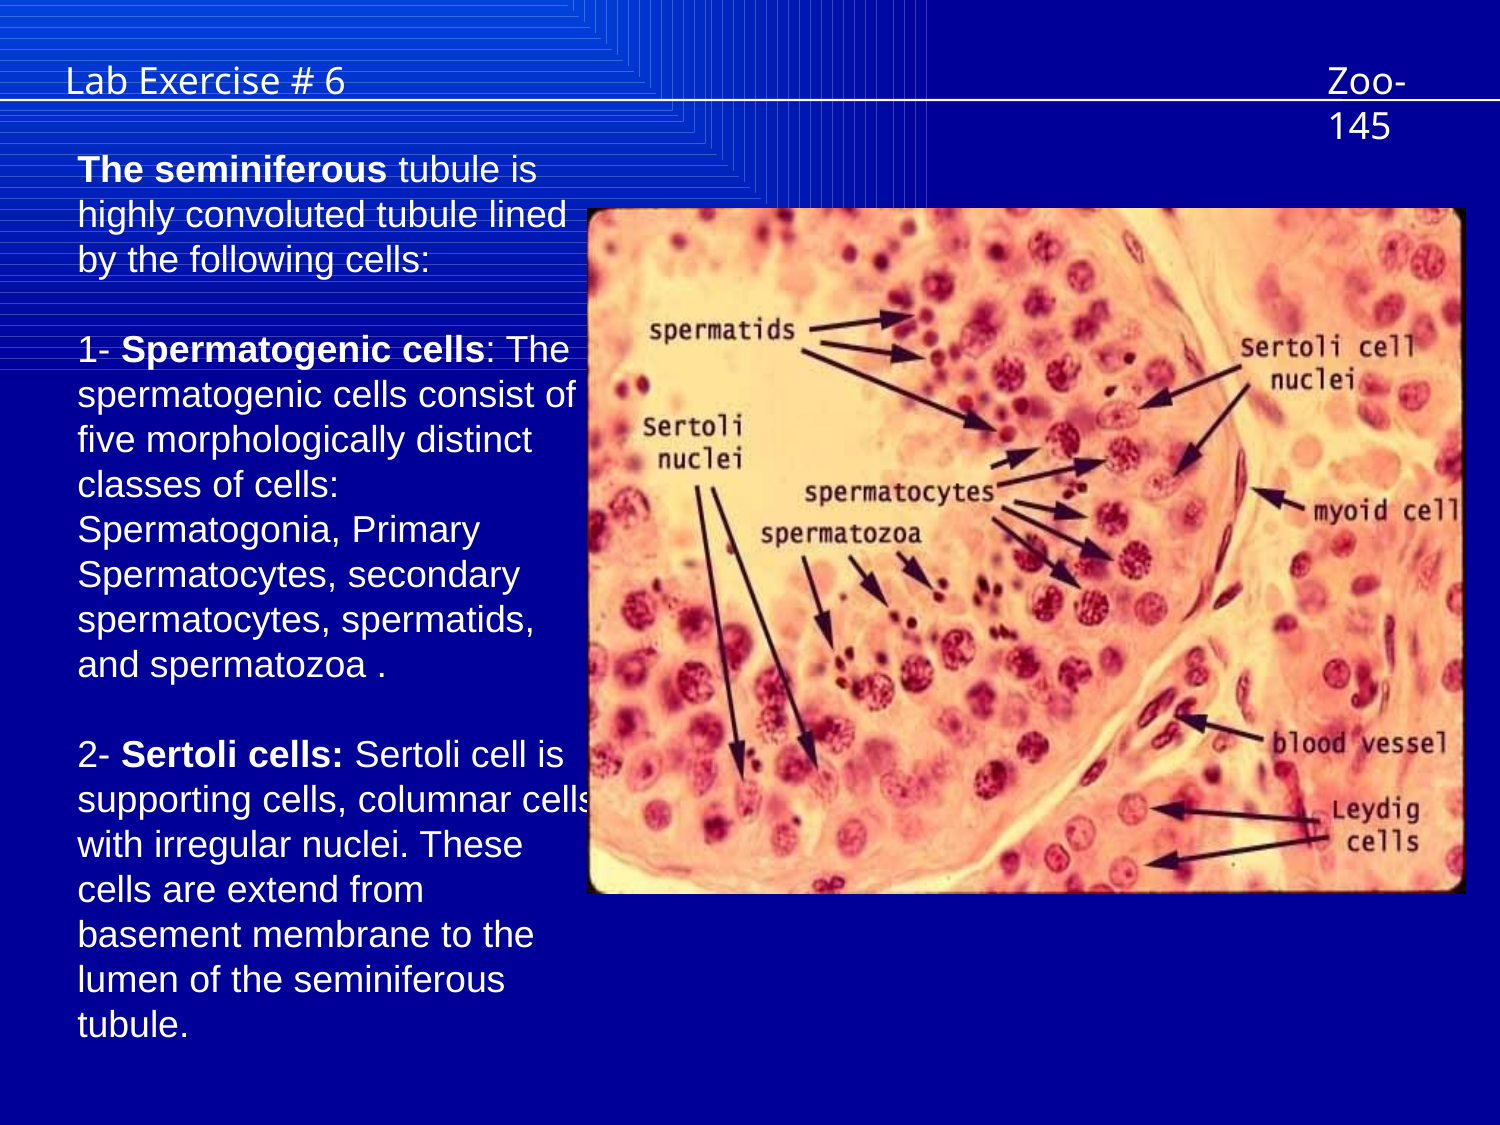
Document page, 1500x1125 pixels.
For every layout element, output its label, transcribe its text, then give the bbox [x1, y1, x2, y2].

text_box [0, 49, 1500, 111]
text_box The seminiferous tubule is highly convoluted tubule lined by the following cells: 1- Spermatogenic cells: The spermatogenic cells consist of five morphologically distinct classes of cells: Spermatogonia, Primary Spermatocytes, secondary spermatocytes, spermatids, and spermatozoa . 2- Sertoli cells: Sertoli cell is supporting cells, columnar cells with irregular nuclei. These cells are extend from basement membrane to the lumen of the seminiferous tubule. [62, 137, 613, 1110]
picture [587, 208, 1466, 894]
